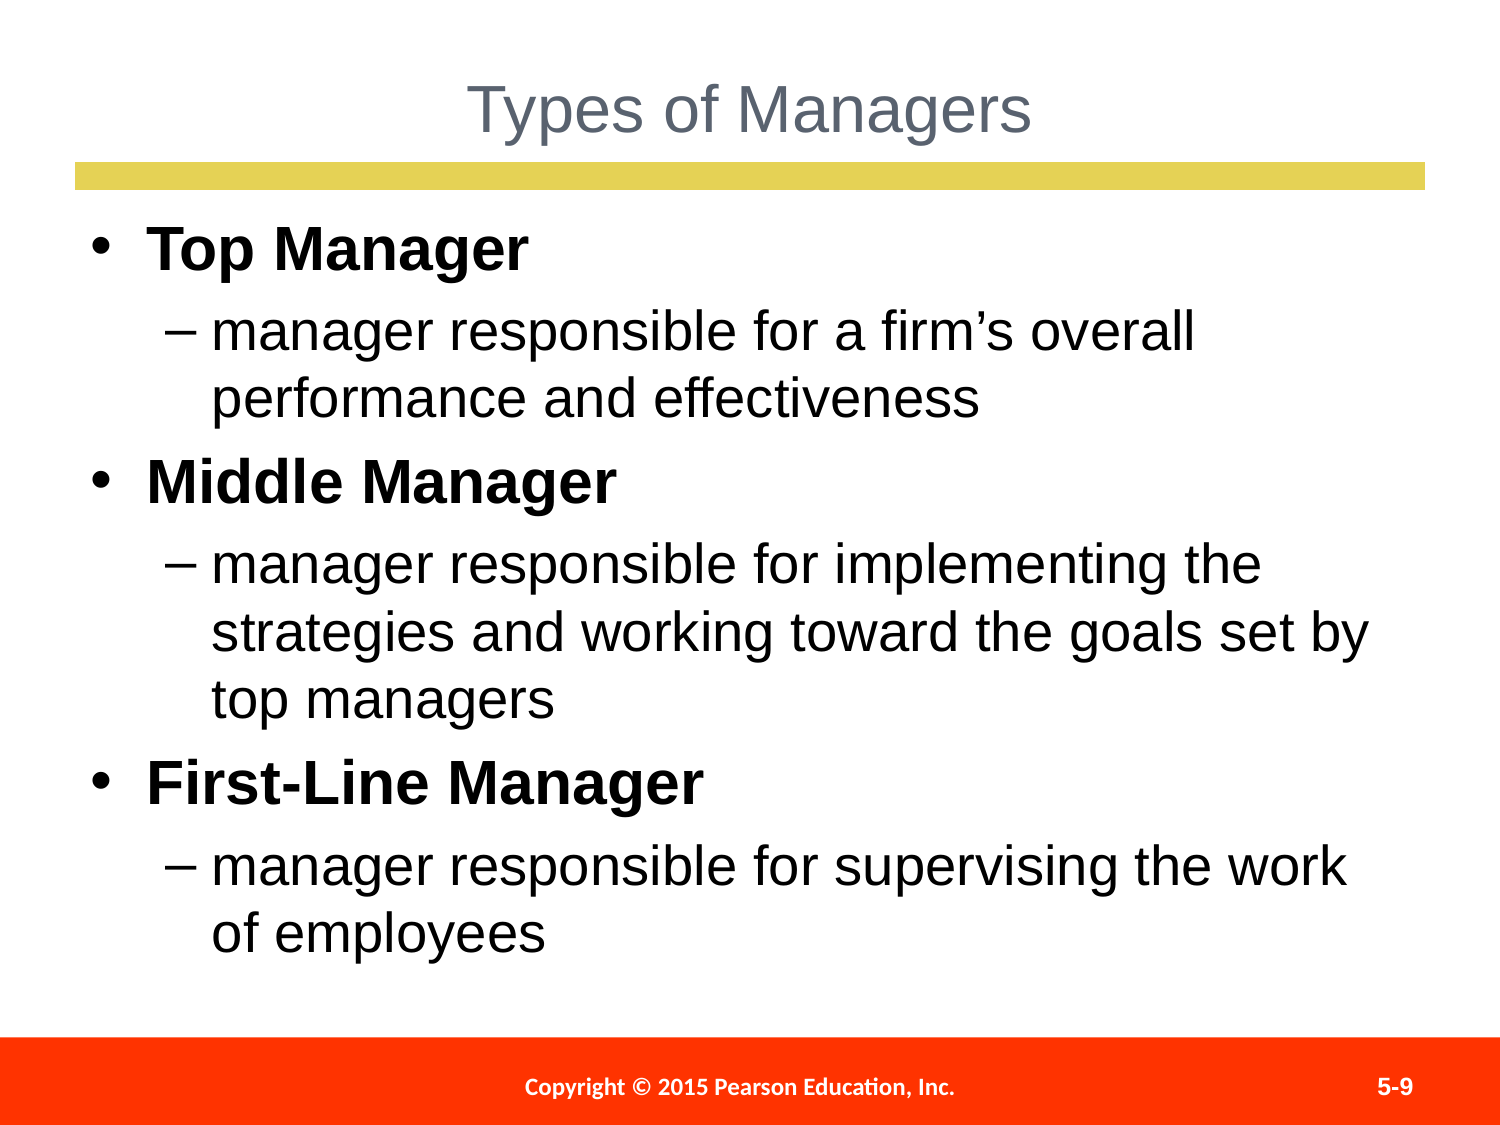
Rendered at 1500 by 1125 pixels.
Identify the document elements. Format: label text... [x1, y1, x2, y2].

title Types of Managers [74, 12, 1426, 199]
list Top Manager manager responsible for a firm’s overall performance and effectiveness Middle Manager manager responsible for implementing the strategies and working toward the goals set by top managers First-Line Manager manager responsible for supervising the work of employees [74, 199, 1426, 1006]
